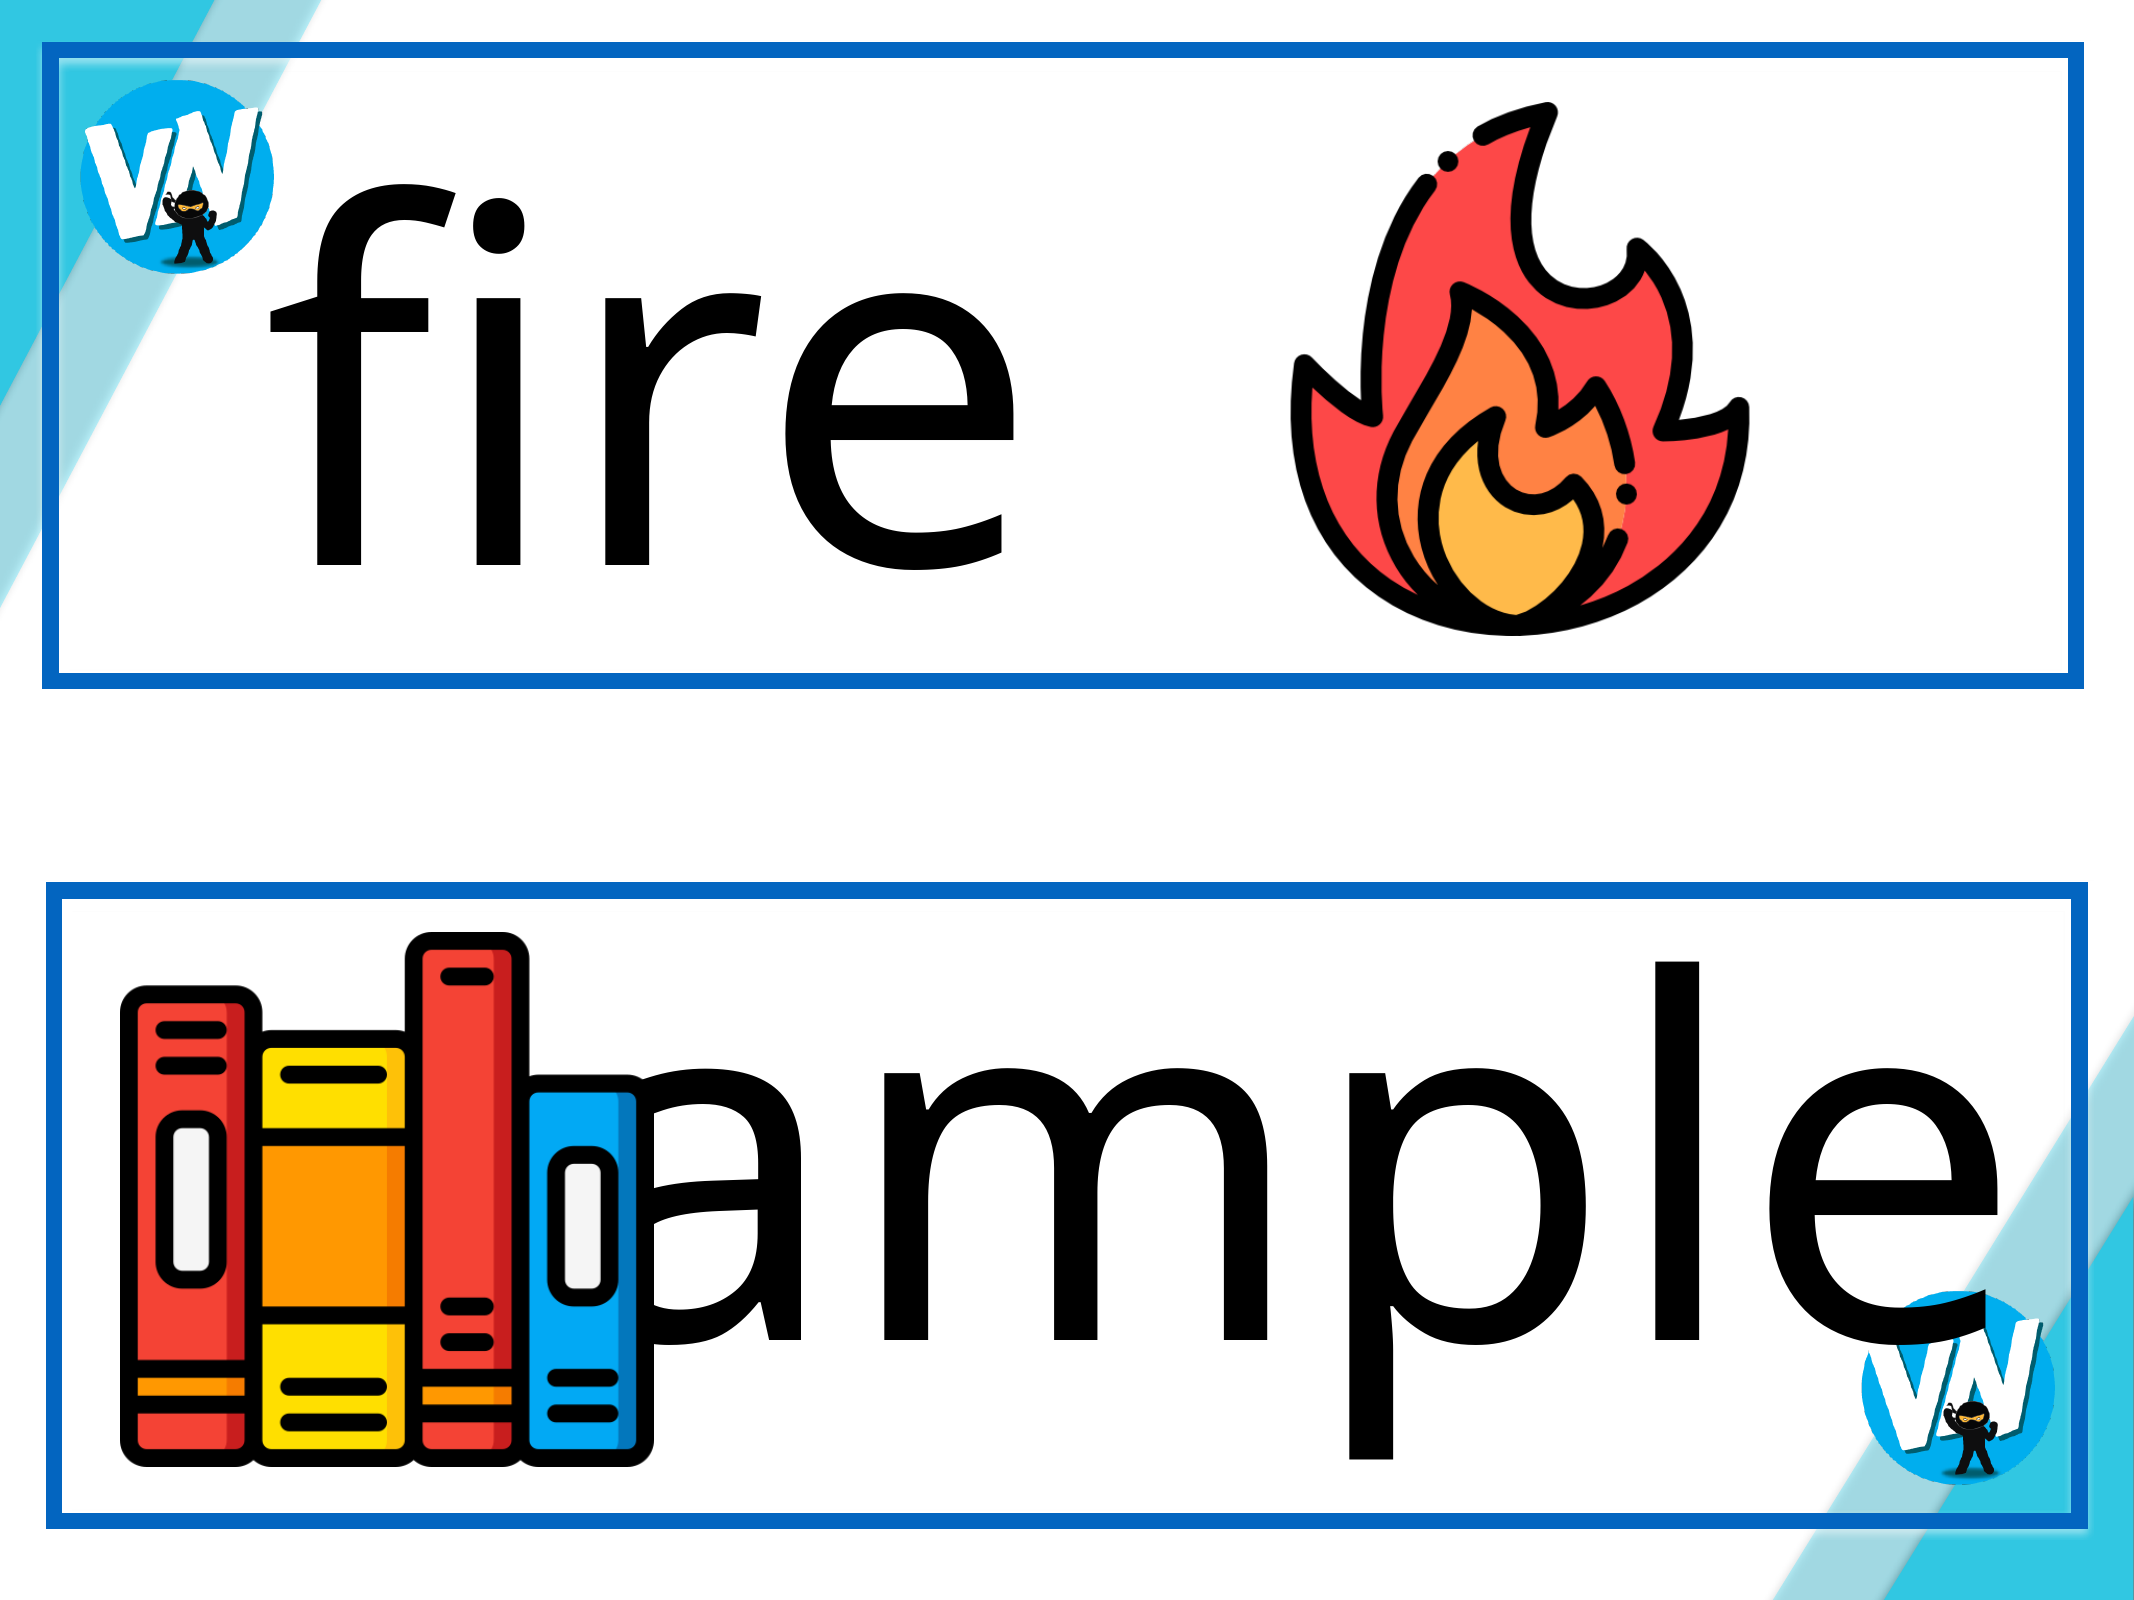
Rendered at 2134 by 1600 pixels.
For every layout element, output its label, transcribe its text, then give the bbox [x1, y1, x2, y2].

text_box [0, 0, 78, 1544]
text_box [86, 50, 2076, 681]
picture [1252, 102, 1786, 636]
picture [1837, 1288, 2080, 1488]
text_box ample [280, 834, 1956, 1449]
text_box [1963, 235, 2134, 1600]
text_box [86, 890, 1956, 1522]
picture [120, 932, 654, 1467]
picture [57, 77, 299, 278]
text_box fire [255, 58, 1048, 673]
